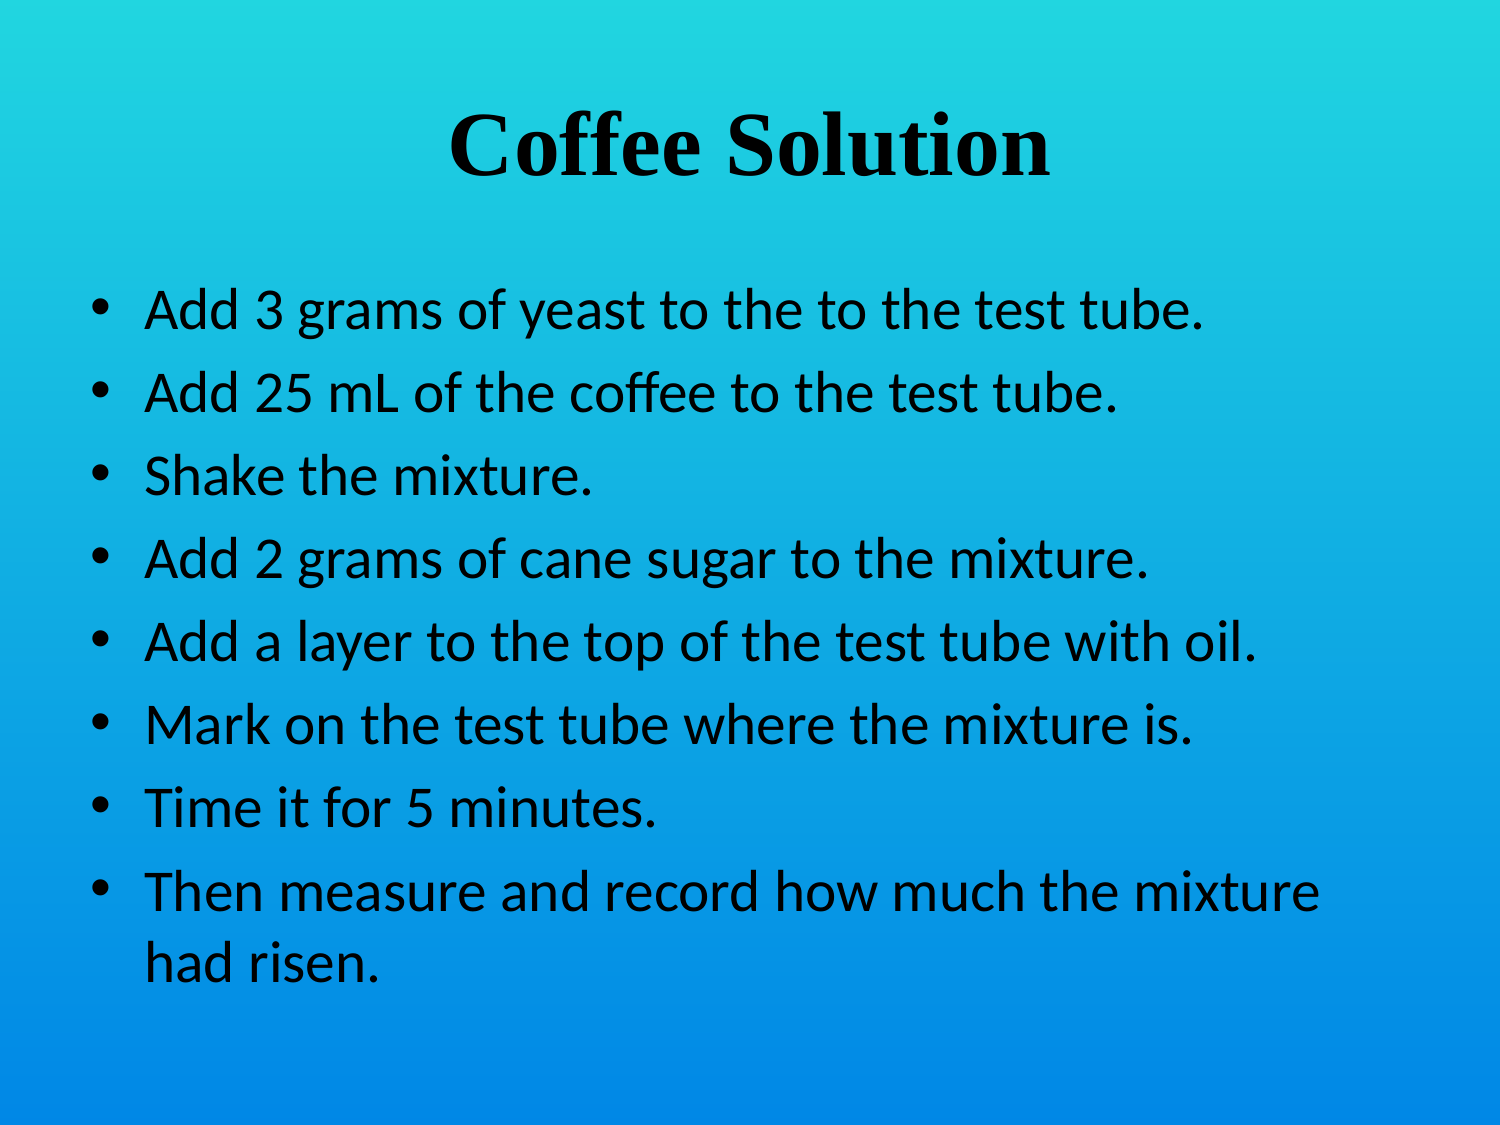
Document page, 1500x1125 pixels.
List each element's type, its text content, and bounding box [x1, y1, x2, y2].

title Coffee Solution [75, 45, 1425, 233]
list Add 3 grams of yeast to the to the test tube. Add 25 mL of the coffee to the test tube. Shake the mixture. Add 2 grams of cane sugar to the mixture. Add a layer to the top of the test tube with oil. Mark on the test tube where the mixture is. Time it for 5 minutes. Then measure and record how much the mixture had risen. [75, 262, 1425, 1005]
